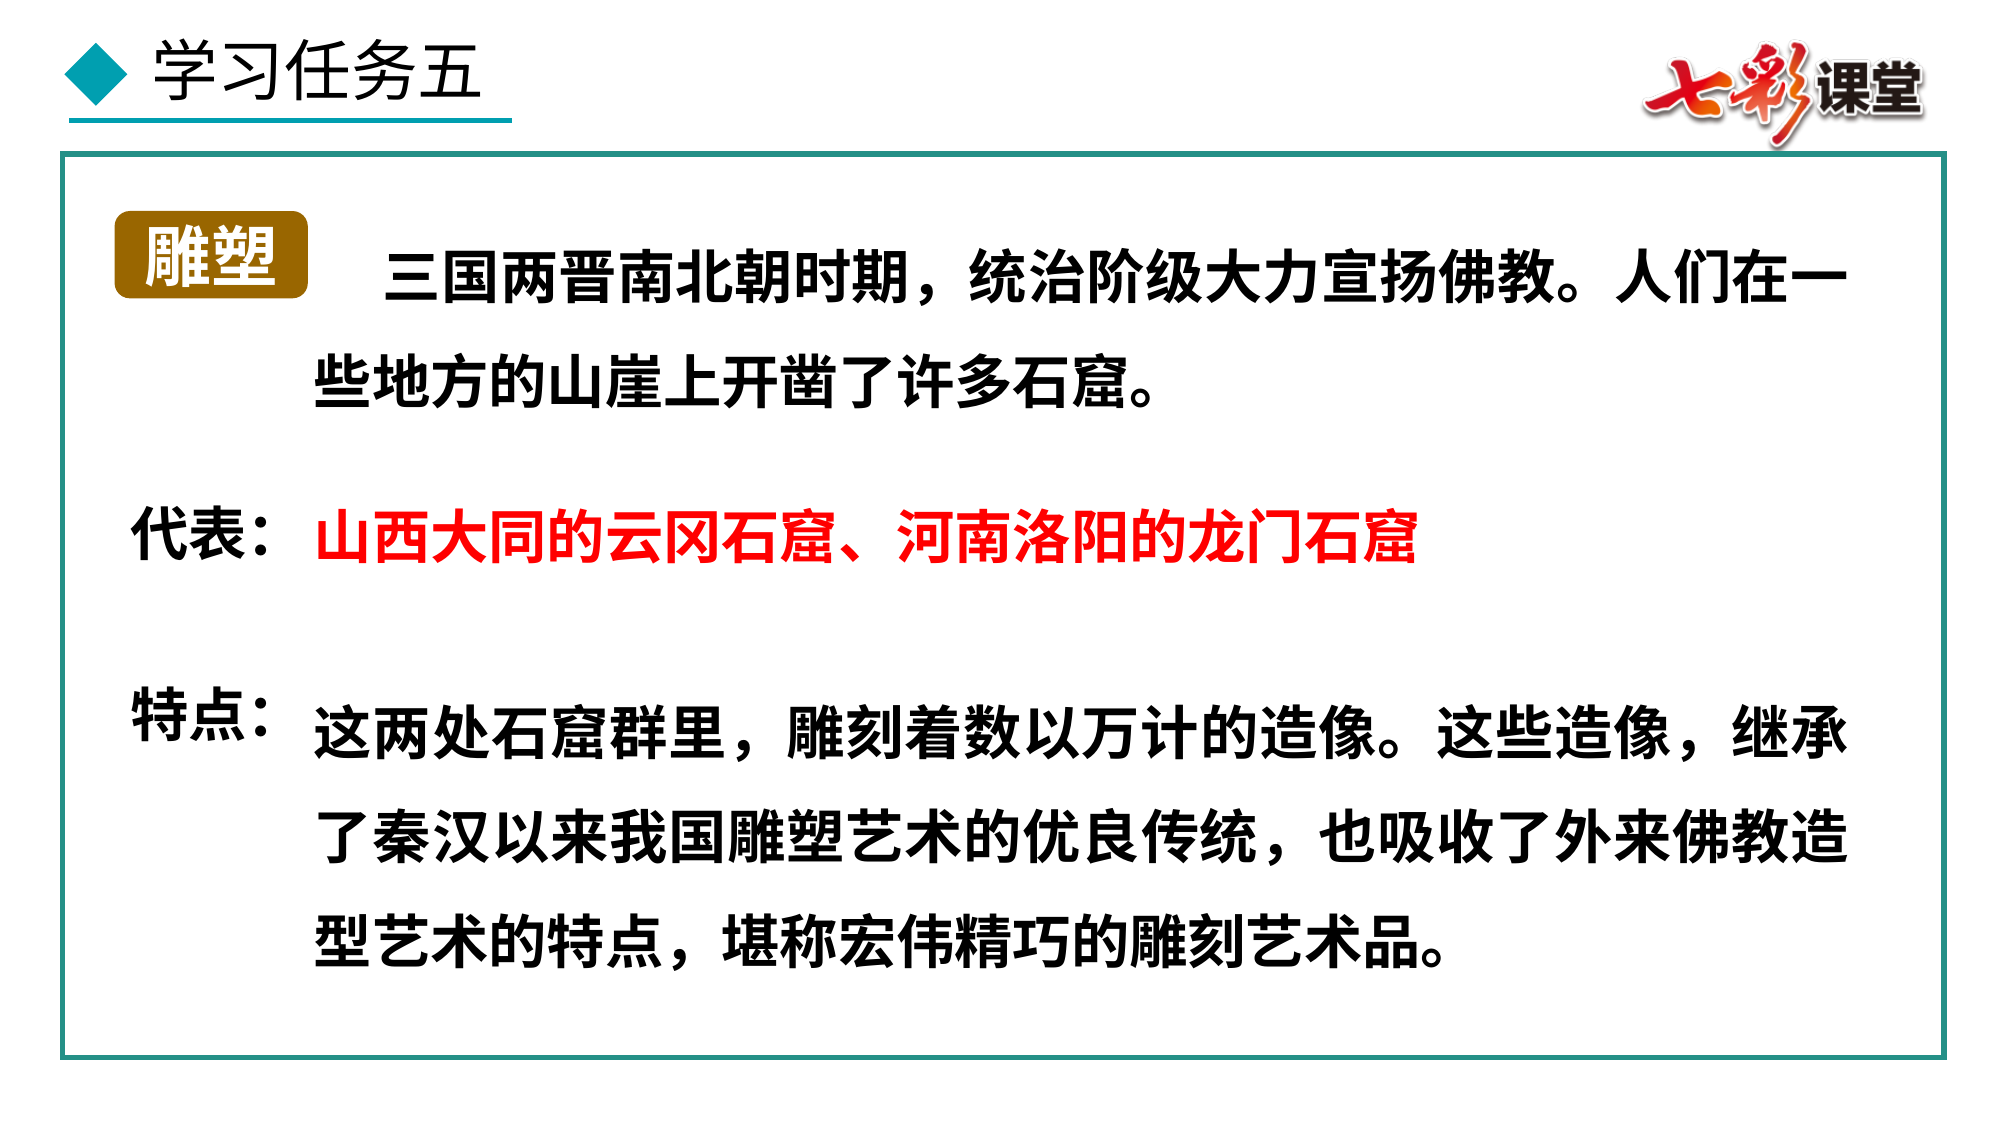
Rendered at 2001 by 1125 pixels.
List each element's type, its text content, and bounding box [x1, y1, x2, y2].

text_box 山西大同的云冈石窟、河南洛阳的龙门石窟 [299, 492, 1512, 578]
picture [1638, 35, 1932, 151]
text_box 雕塑 [114, 210, 299, 299]
text_box 特点： [115, 670, 292, 756]
text_box 这两处石窟群里，雕刻着数以万计的造像。这些造像，继承了秦汉以来我国雕塑艺术的优良传统，也吸收了外来佛教造型艺术的特点，堪称宏伟精巧的雕刻艺术品。 [299, 653, 1864, 983]
text_box 三国两晋南北朝时期，统治阶级大力宣扬佛教。人们在一些地方的山崖上开凿了许多石窟。 [299, 197, 1864, 423]
text_box 代表： [115, 489, 292, 575]
